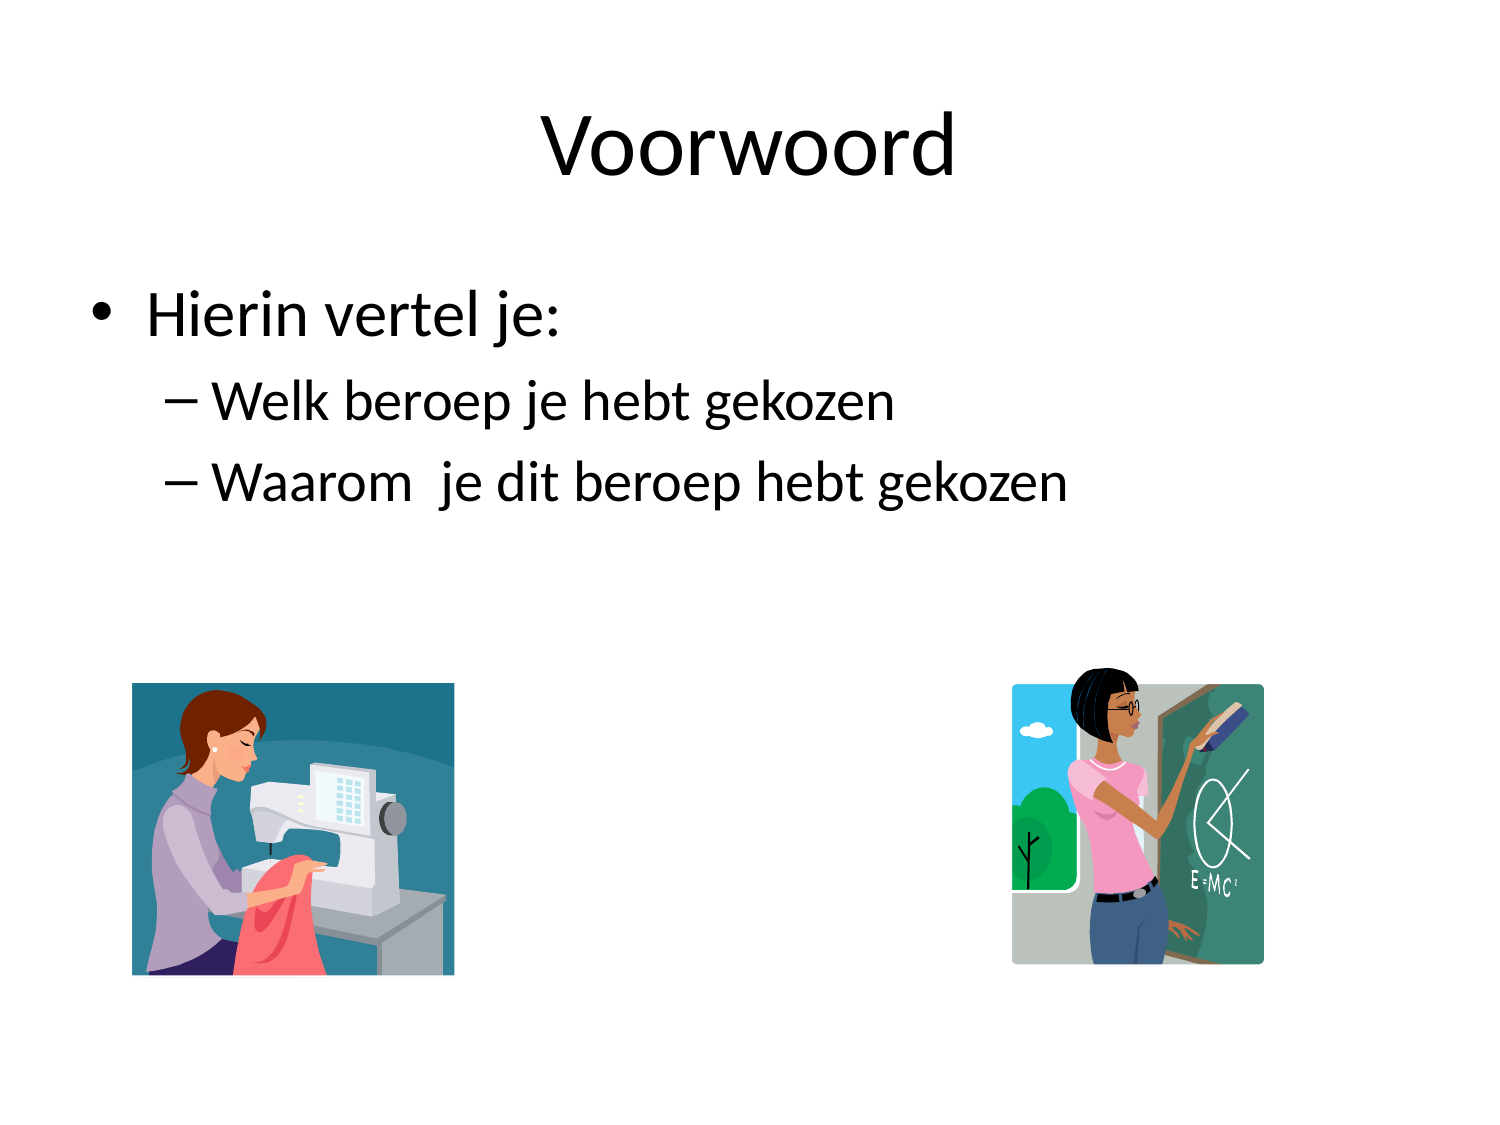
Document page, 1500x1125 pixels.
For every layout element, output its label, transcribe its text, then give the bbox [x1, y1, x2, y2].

list Hierin vertel je: Welk beroep je hebt gekozen Waarom je dit beroep hebt gekozen [74, 262, 1426, 1006]
title Voorwoord [74, 44, 1426, 233]
picture [128, 679, 458, 979]
picture [1007, 667, 1268, 969]
